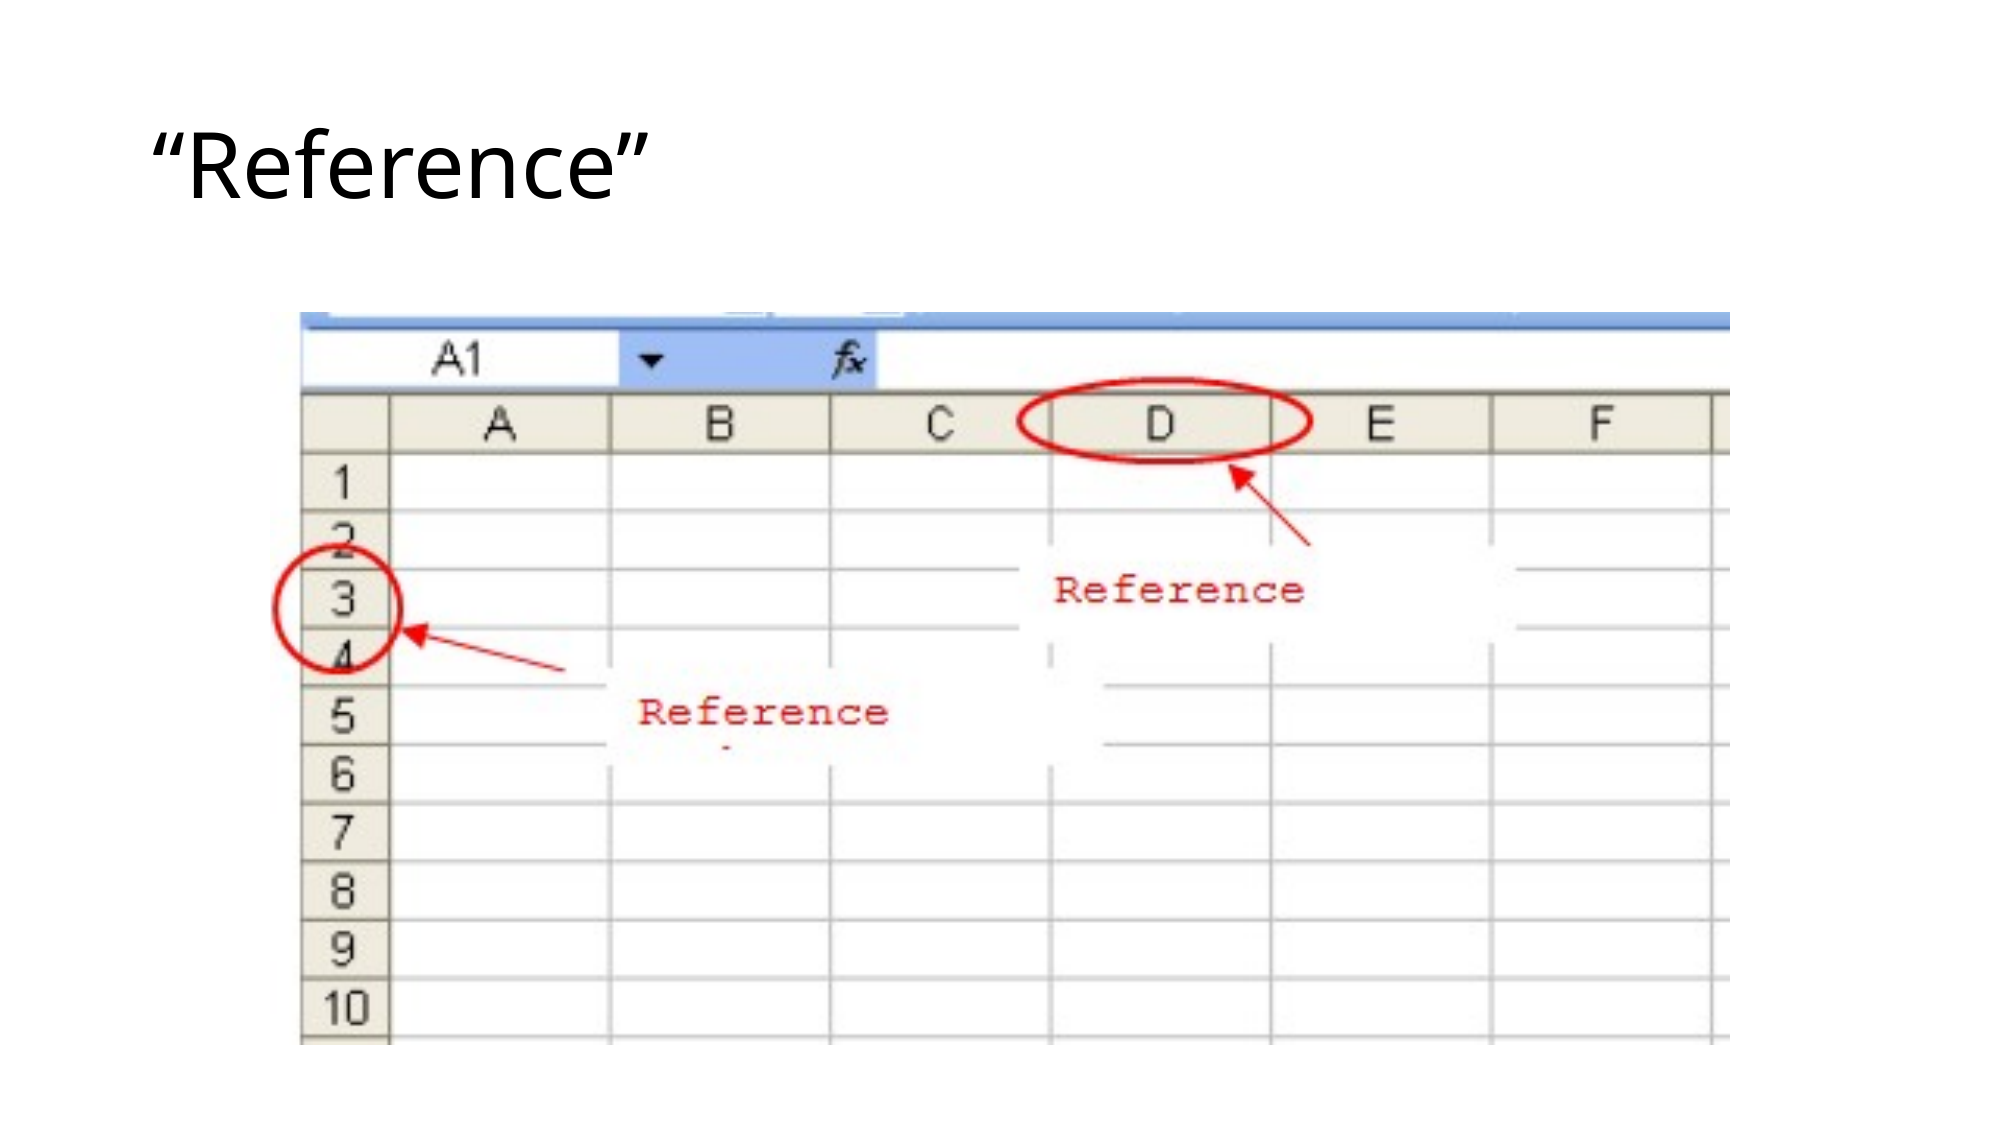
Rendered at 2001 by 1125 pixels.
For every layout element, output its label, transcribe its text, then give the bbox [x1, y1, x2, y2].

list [270, 313, 1730, 1045]
title “Reference” [137, 59, 1863, 278]
